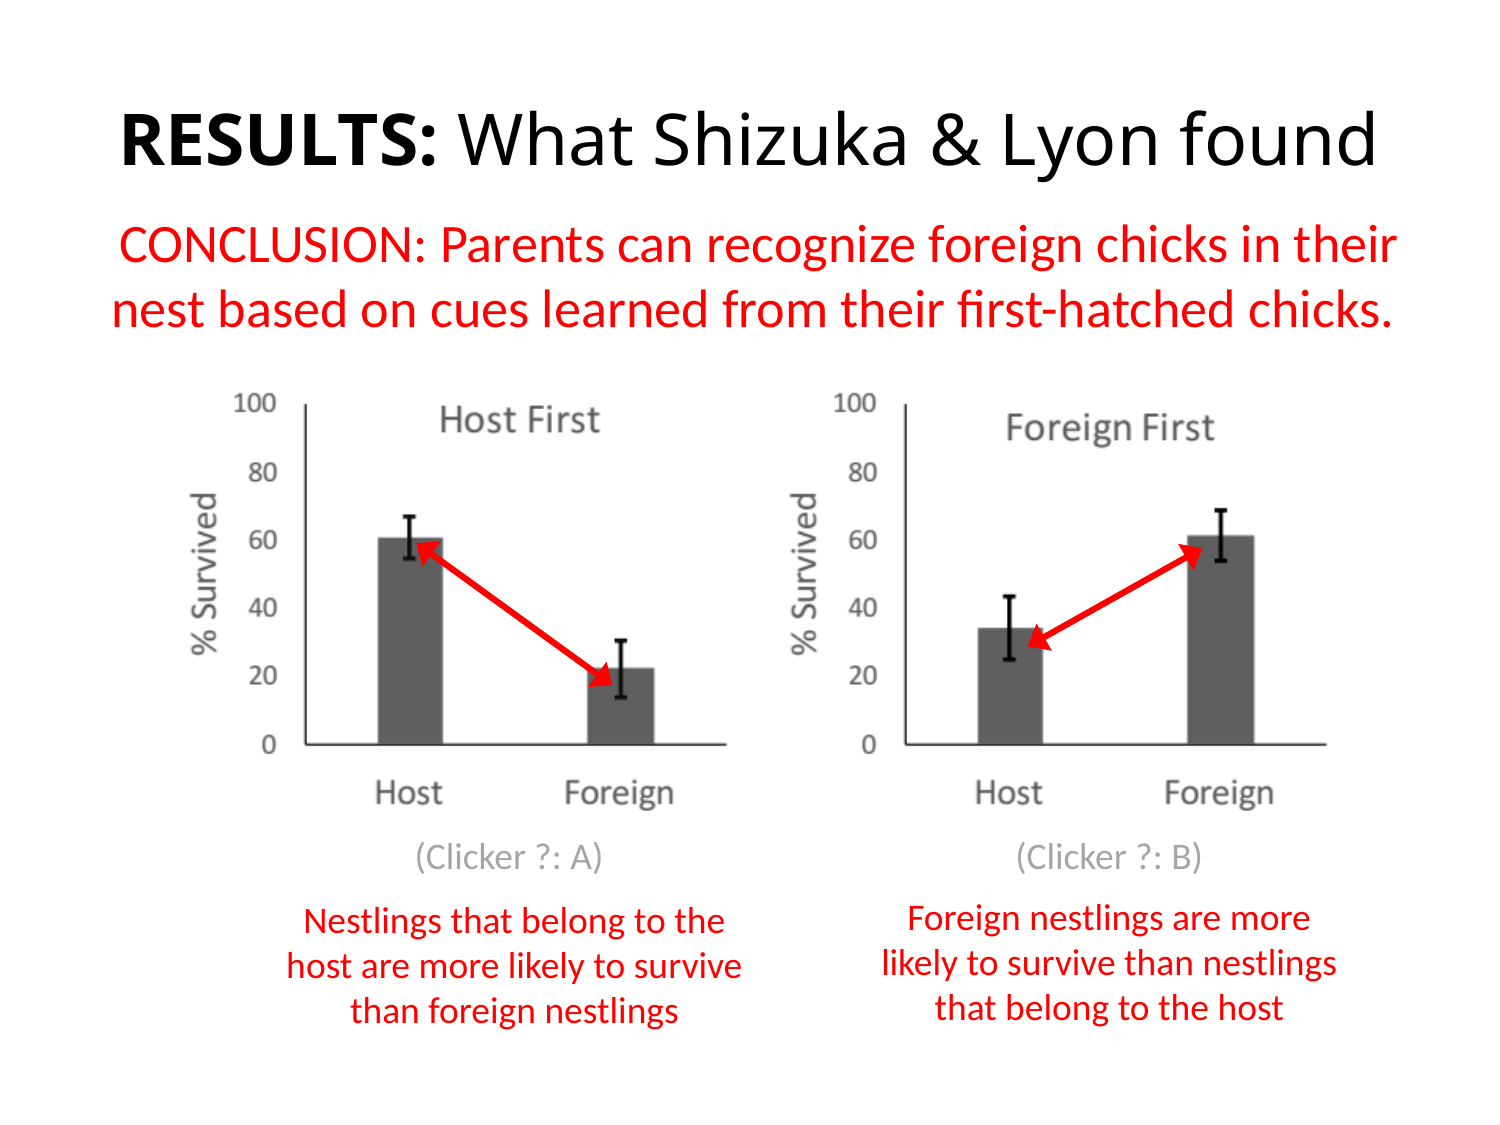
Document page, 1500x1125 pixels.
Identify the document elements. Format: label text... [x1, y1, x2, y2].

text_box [416, 543, 613, 686]
text_box (Clicker ?: A) [399, 825, 619, 885]
text_box Nestlings that belong to the host are more likely to survive than foreign nestlings [268, 888, 761, 1039]
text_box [149, 376, 1350, 825]
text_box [1027, 548, 1203, 647]
text_box CONCLUSION: Parents can recognize foreign chicks in their nest based on cues learned from their first-hatched chicks. [63, 200, 1458, 346]
title RESULTS: What Shizuka & Lyon found [103, 59, 1397, 200]
text_box Foreign nestlings are more likely to survive than nestlings that belong to the host [863, 885, 1355, 1036]
text_box (Clicker ?: B) [1000, 825, 1219, 885]
